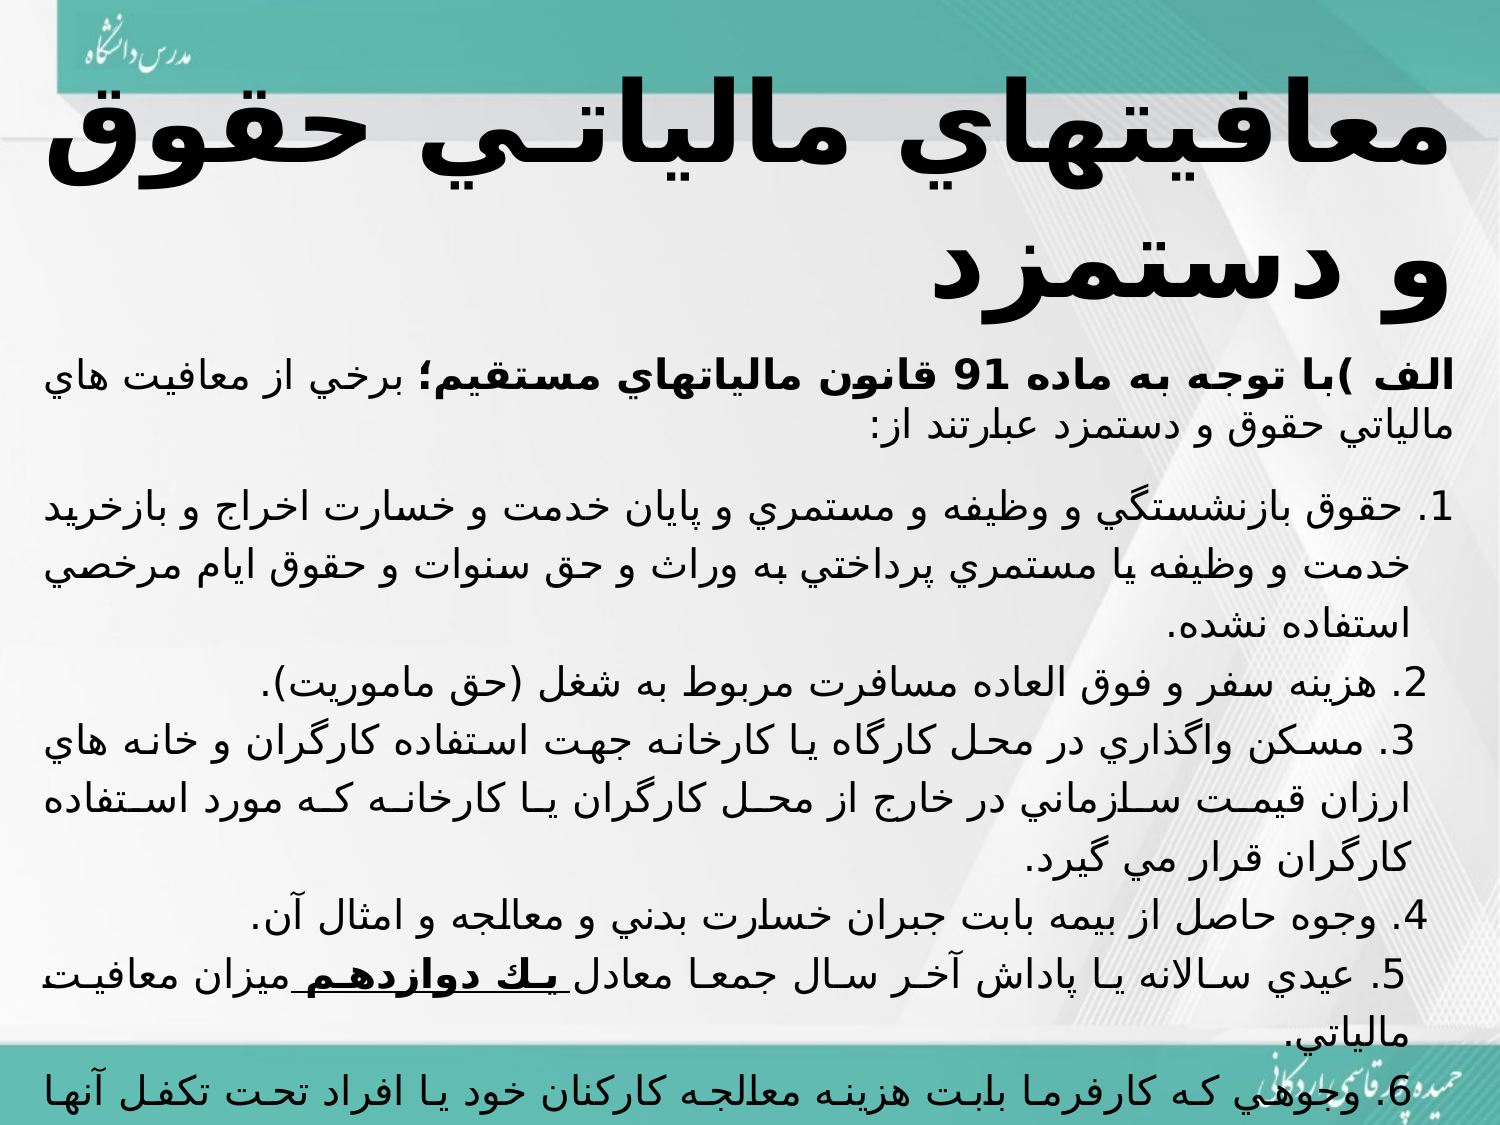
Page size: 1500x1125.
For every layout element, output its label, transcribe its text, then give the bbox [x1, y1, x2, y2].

picture [0, 0, 1500, 1125]
text_box معافيت­هاي مالياتي حقوق و دستمزد الف )با توجه به ماده 91 قانون مالياتهاي مستقيم؛ برخي از معافيت هاي مالياتي حقوق و دستمزد عبارتند از: 1. حقوق بازنشستگي و وظيفه و مستمري و پايان خدمت و خسارت اخراج و بازخريد خدمت و وظيفه يا مستمري پرداختي به وراث و حق سنوات و حقوق ايام مرخصي استفاده نشده. 2. هزينه سفر و فوق العاده مسافرت مربوط به شغل (حق ماموريت). 3. مسكن واگذاري در محل كارگاه يا كارخانه جهت استفاده كارگران و خانه هاي ارزان قيمت سازماني در خارج از محل كارگران يا كارخانه كه مورد استفاده كارگران قرار مي گيرد. 4. وجوه حاصل از بيمه بابت جبران خسارت بدني و معالجه و امثال آن. 5. عيدي سالانه يا پاداش آخر سال جمعا معادل يك دوازدهم ميزان معافيت مالياتي. 6. وجوهي كه كارفرما بابت هزينه معالجه كاركنان خود يا افراد تحت تكفل آنها مستقيما به وسيله حقوق بگير به پزشك يا بيمارستان به استناد اسناد و مدارك مثبته پرداخت كند. 7. مزاياي غيرنقدي پرداختي به كاركنان حداكثر معادل دو دوازدهم معافيت مالياتي . 8. درآمد حقوق پرسنل نيروهاي مسلح جمهوري اسلامي ايران اعم از نظامي و انتظامي , مشمولان قانون استخدامي وزارت اطلاعات و جانبازان انقلاب اسلامي و جنگ تحميلي و آزادگان و فرزندان شهدا. [28, 42, 1471, 1125]
